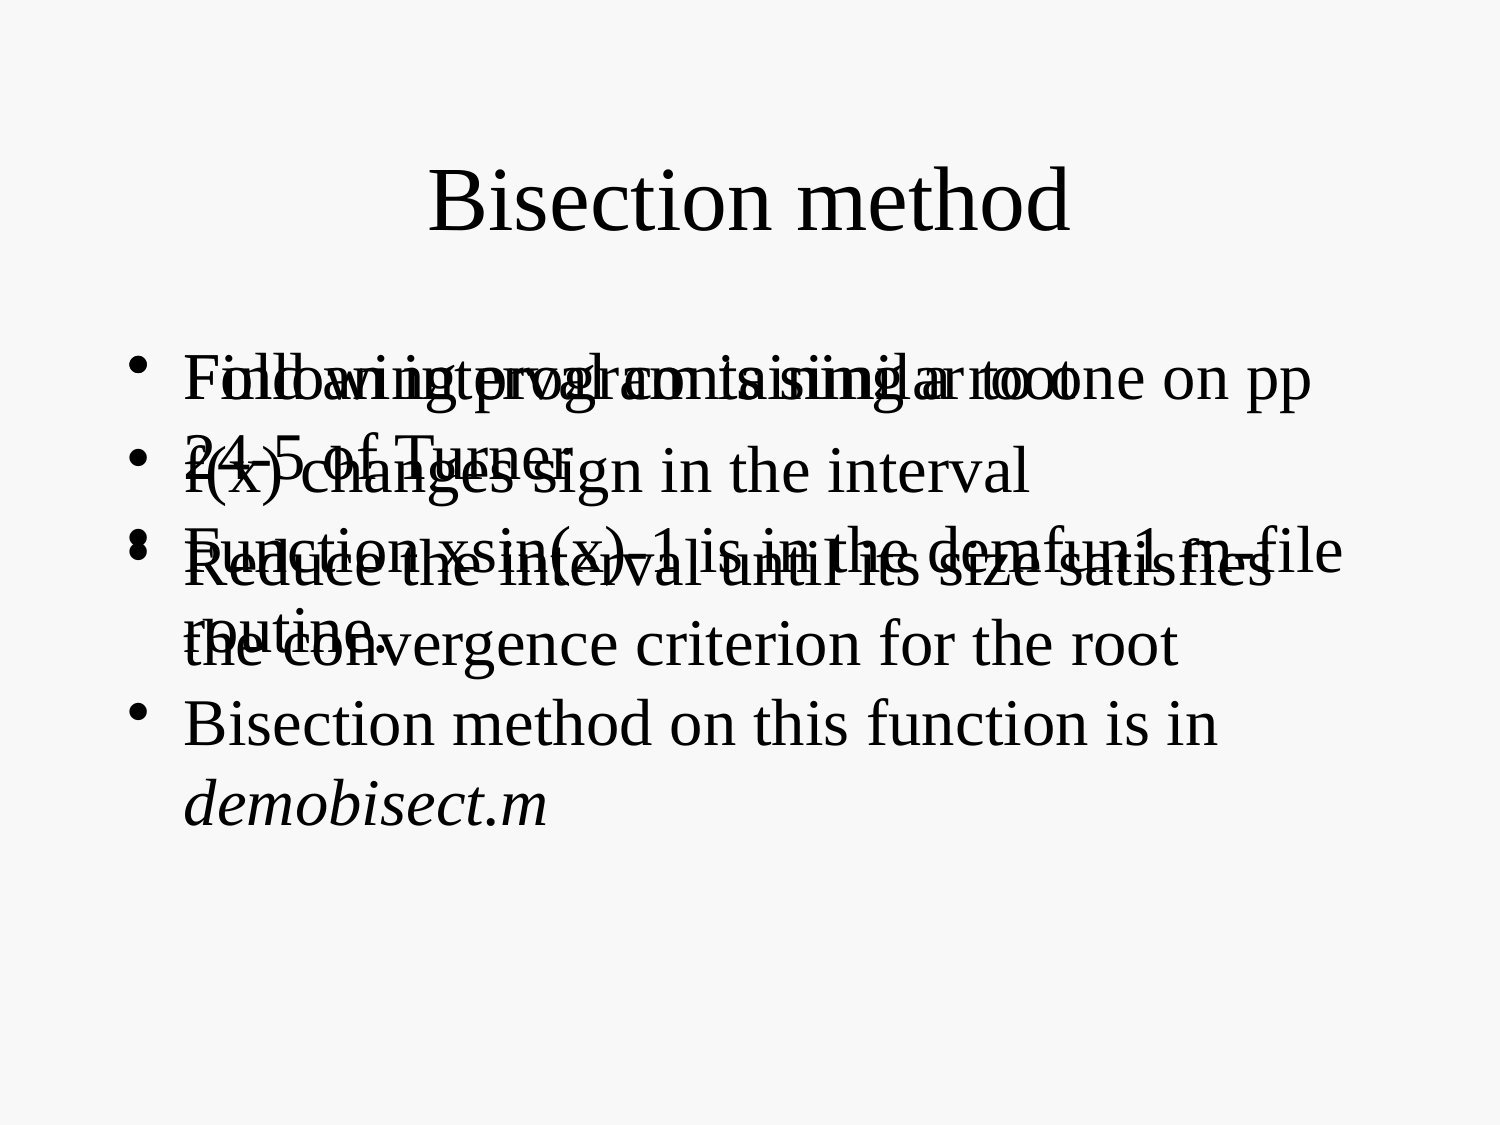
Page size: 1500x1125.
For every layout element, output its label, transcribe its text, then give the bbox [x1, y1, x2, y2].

list Following program is similar to one on pp 24-5 of Turner Function xsin(x)-1 is in the demfun1 m-file routine. Bisection method on this function is in demobisect.m [112, 324, 1388, 1001]
title Bisection method [112, 99, 1388, 288]
